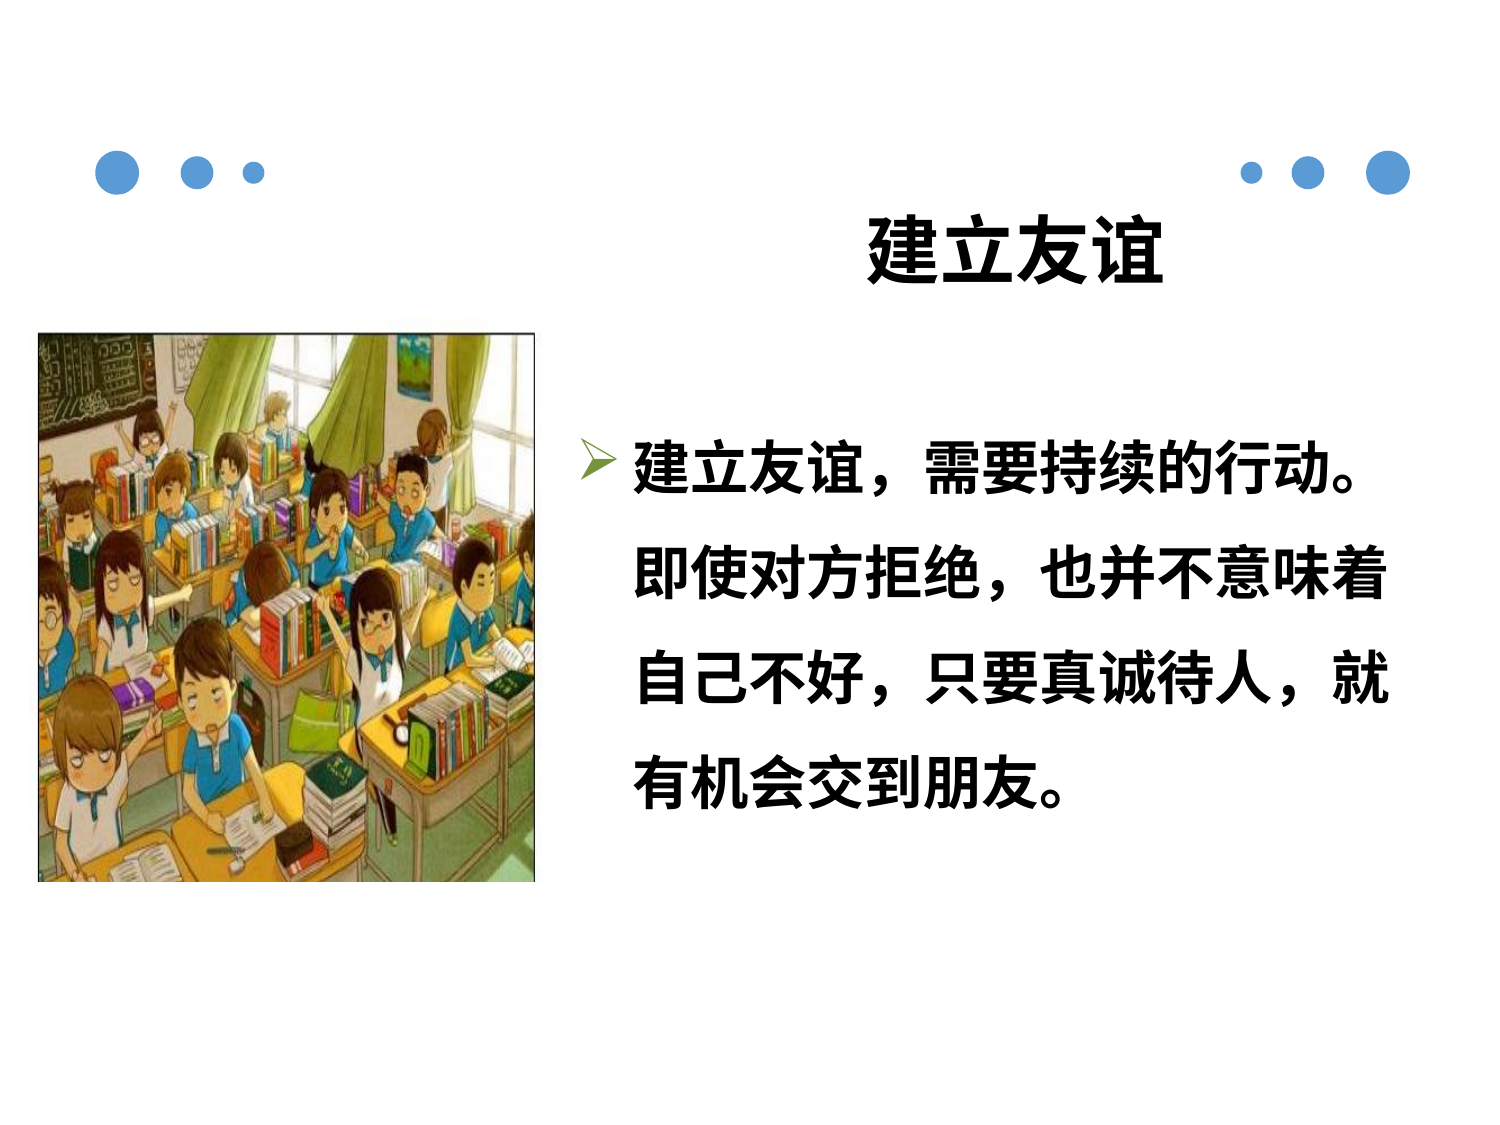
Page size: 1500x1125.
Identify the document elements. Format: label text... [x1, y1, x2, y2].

picture [29, 318, 544, 882]
text_box 建立友谊 [738, 196, 1294, 302]
text_box 建立友谊，需要持续的行动。即使对方拒绝，也并不意味着自己不好，只要真诚待人，就有机会交到朋友。 [561, 389, 1459, 824]
